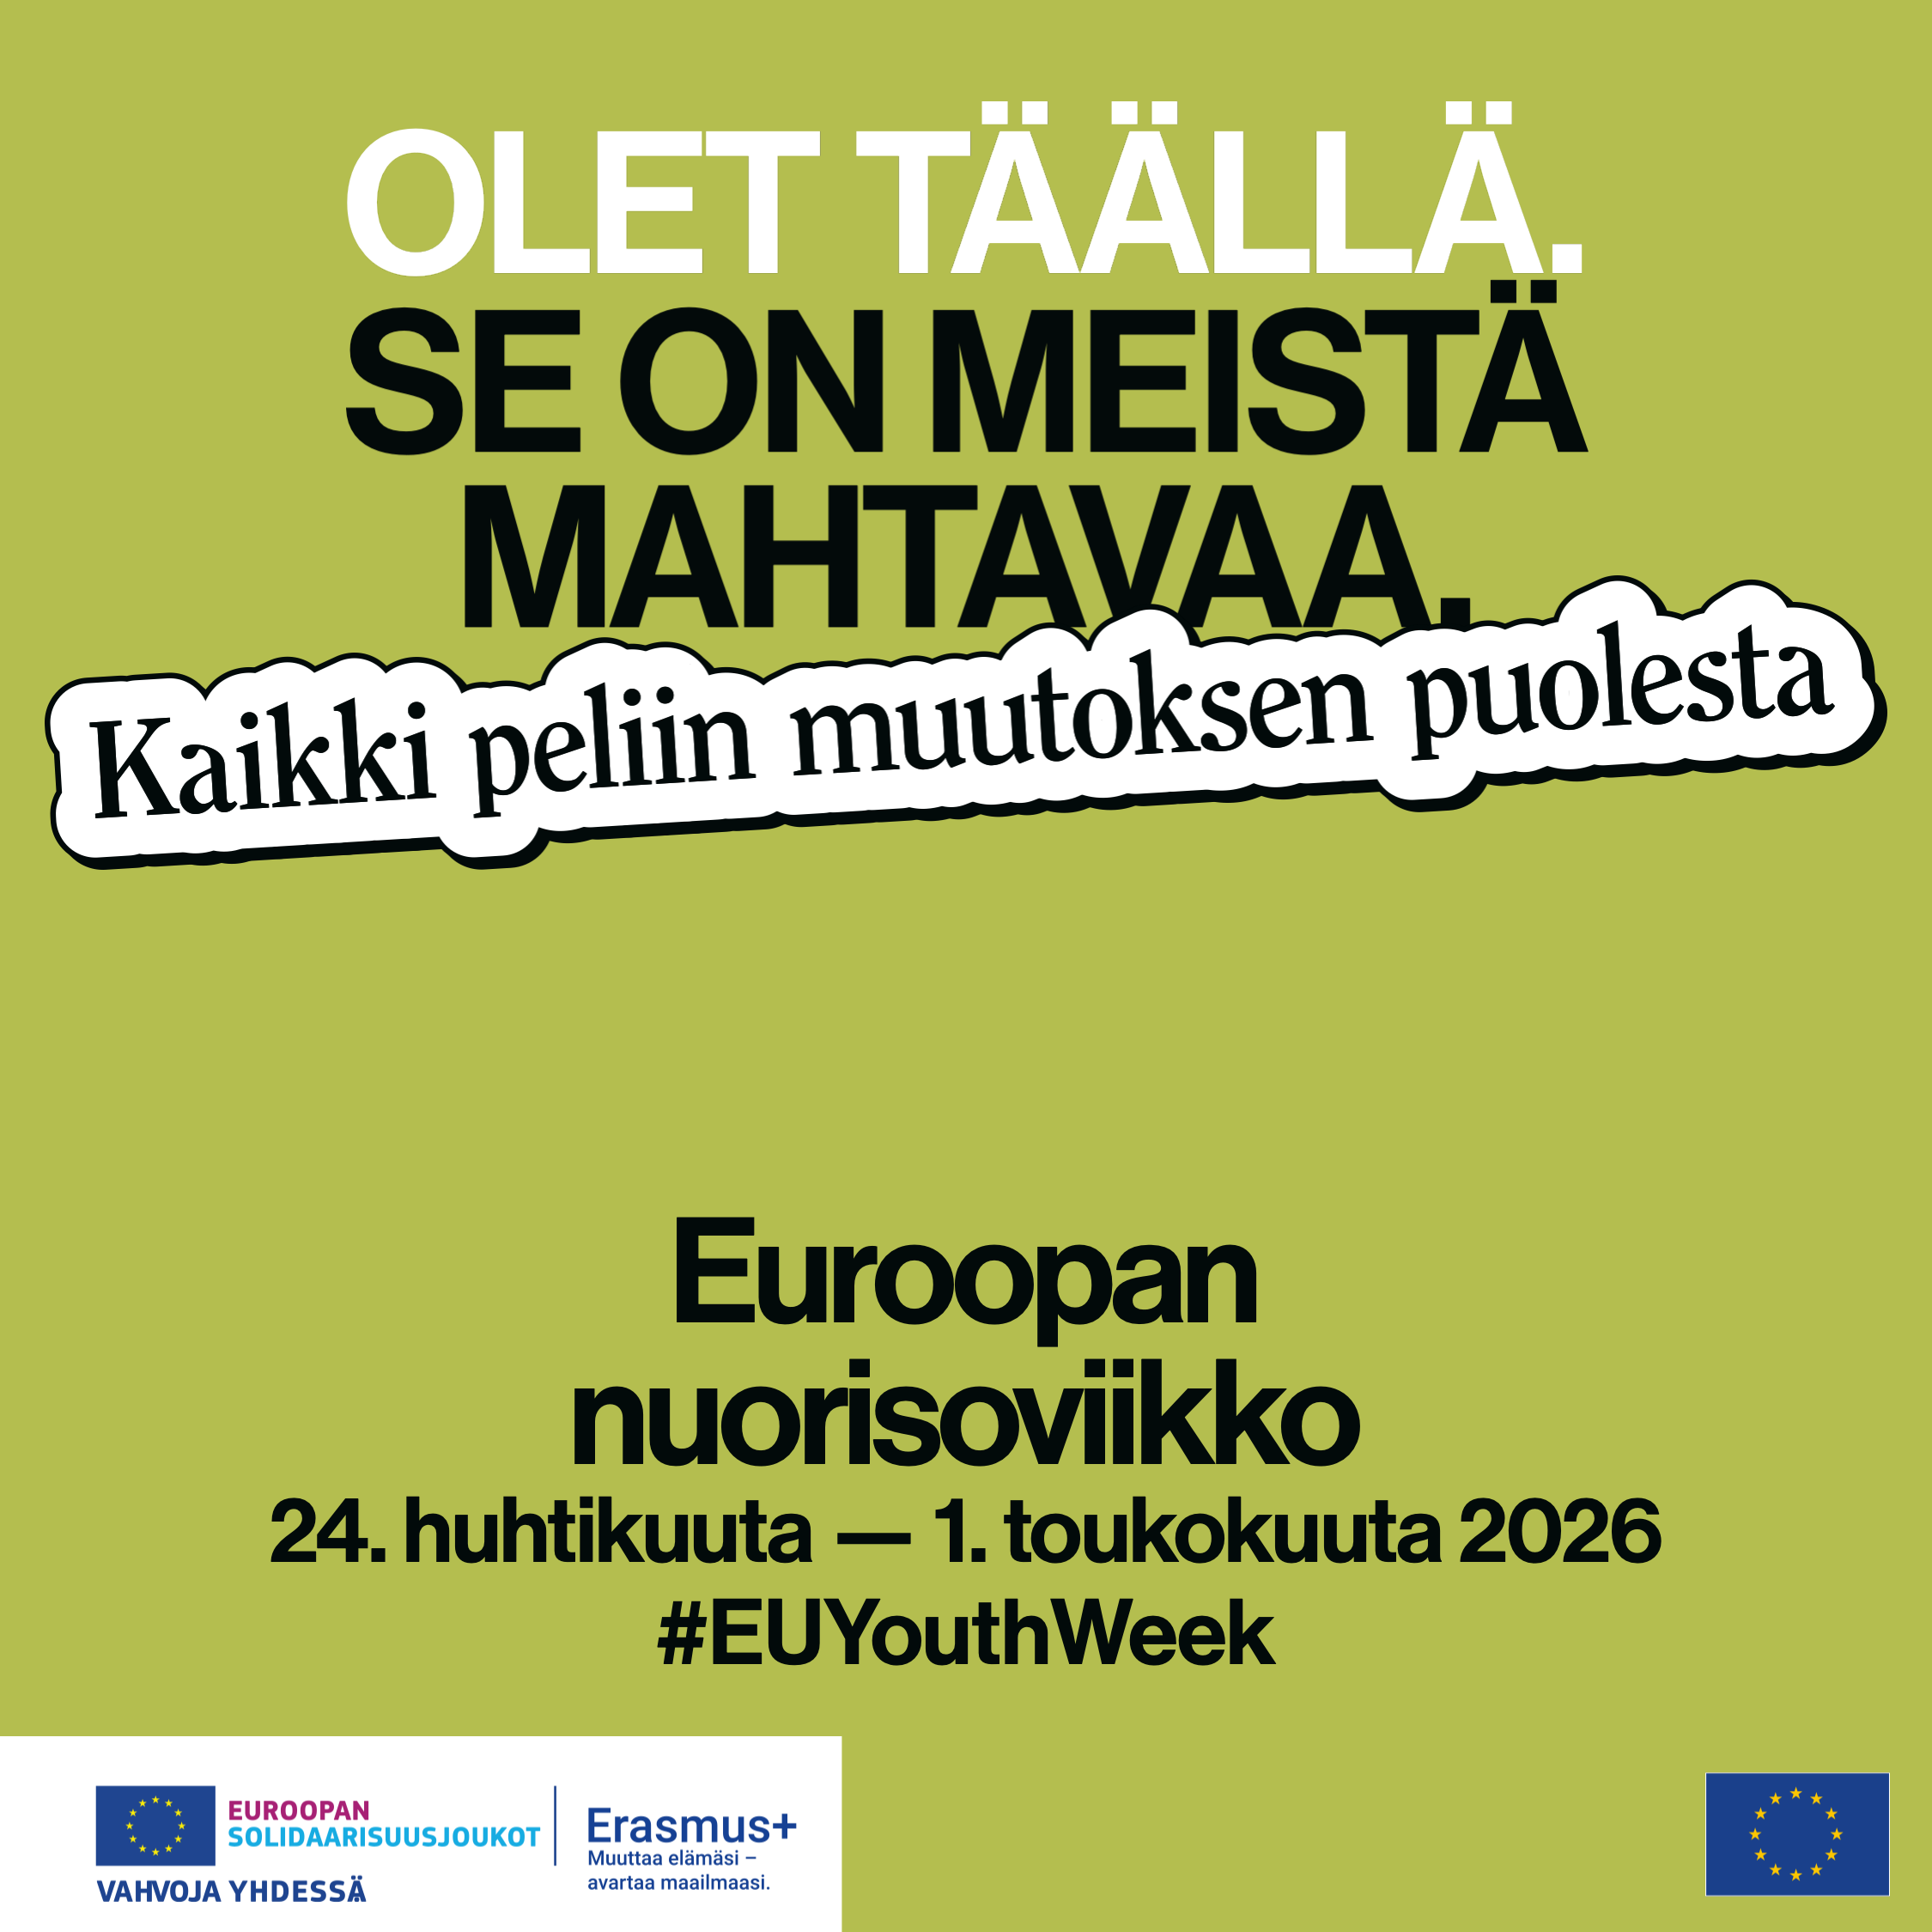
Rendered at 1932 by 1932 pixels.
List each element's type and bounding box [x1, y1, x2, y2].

picture [45, 101, 1887, 1688]
picture [0, 1736, 1891, 1932]
